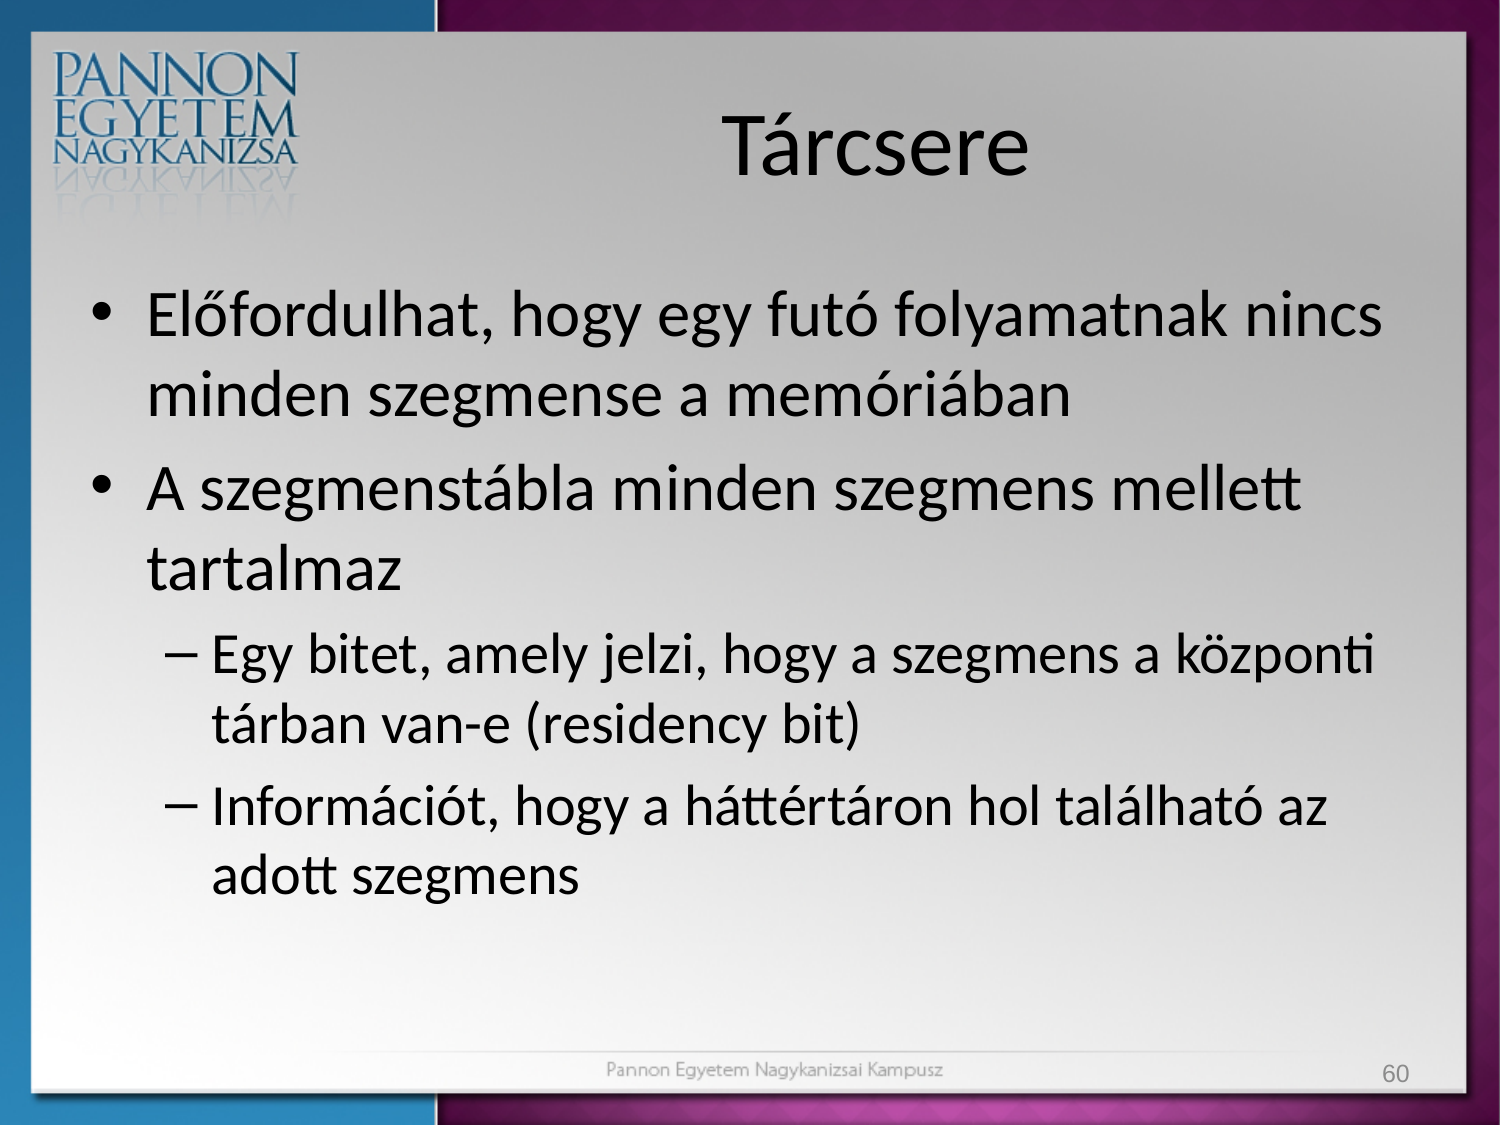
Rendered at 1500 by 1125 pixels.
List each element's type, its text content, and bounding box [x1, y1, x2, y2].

picture [0, 0, 1500, 1125]
list Előfordulhat, hogy egy futó folyamatnak nincs minden szegmense a memóriában A szegmenstábla minden szegmens mellett tartalmaz Egy bitet, amely jelzi, hogy a szegmens a központi tárban van-e (residency bit) Információt, hogy a háttértáron hol található az adott szegmens [75, 262, 1425, 1038]
slide_number 60 [1074, 1042, 1425, 1103]
title Tárcsere [328, 45, 1425, 233]
